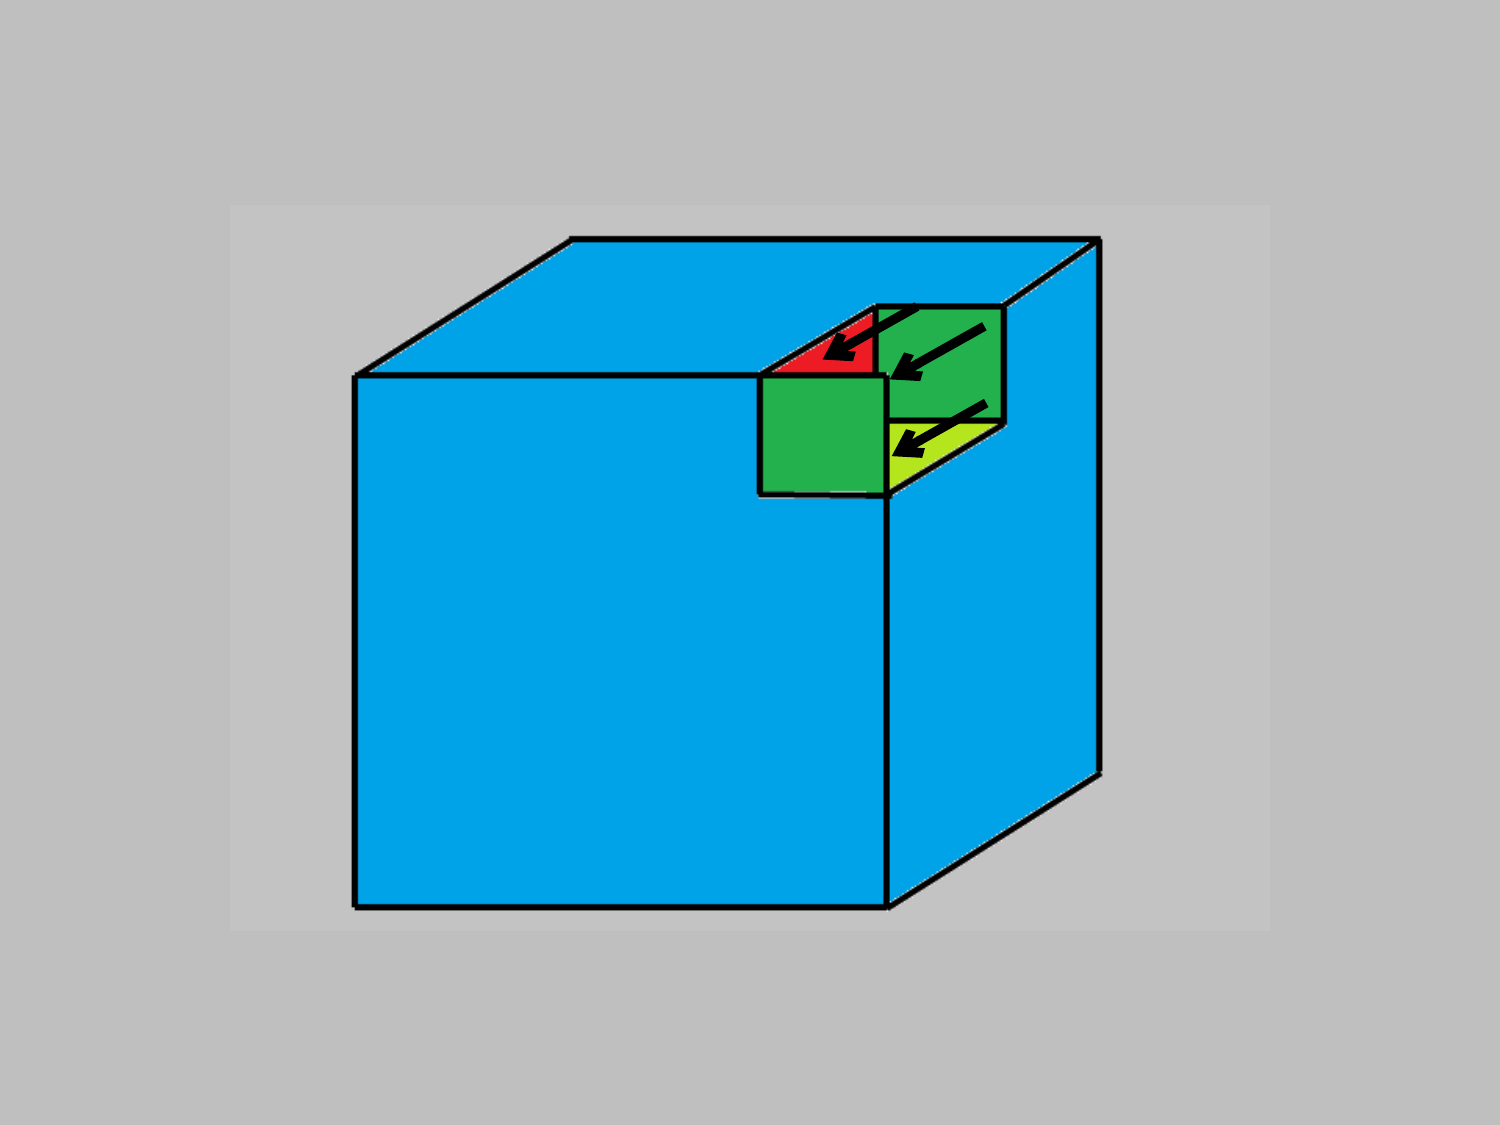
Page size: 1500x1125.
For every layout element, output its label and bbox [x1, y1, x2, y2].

text_box [889, 325, 985, 380]
picture [229, 204, 1270, 931]
text_box [891, 402, 987, 457]
text_box [822, 306, 918, 360]
